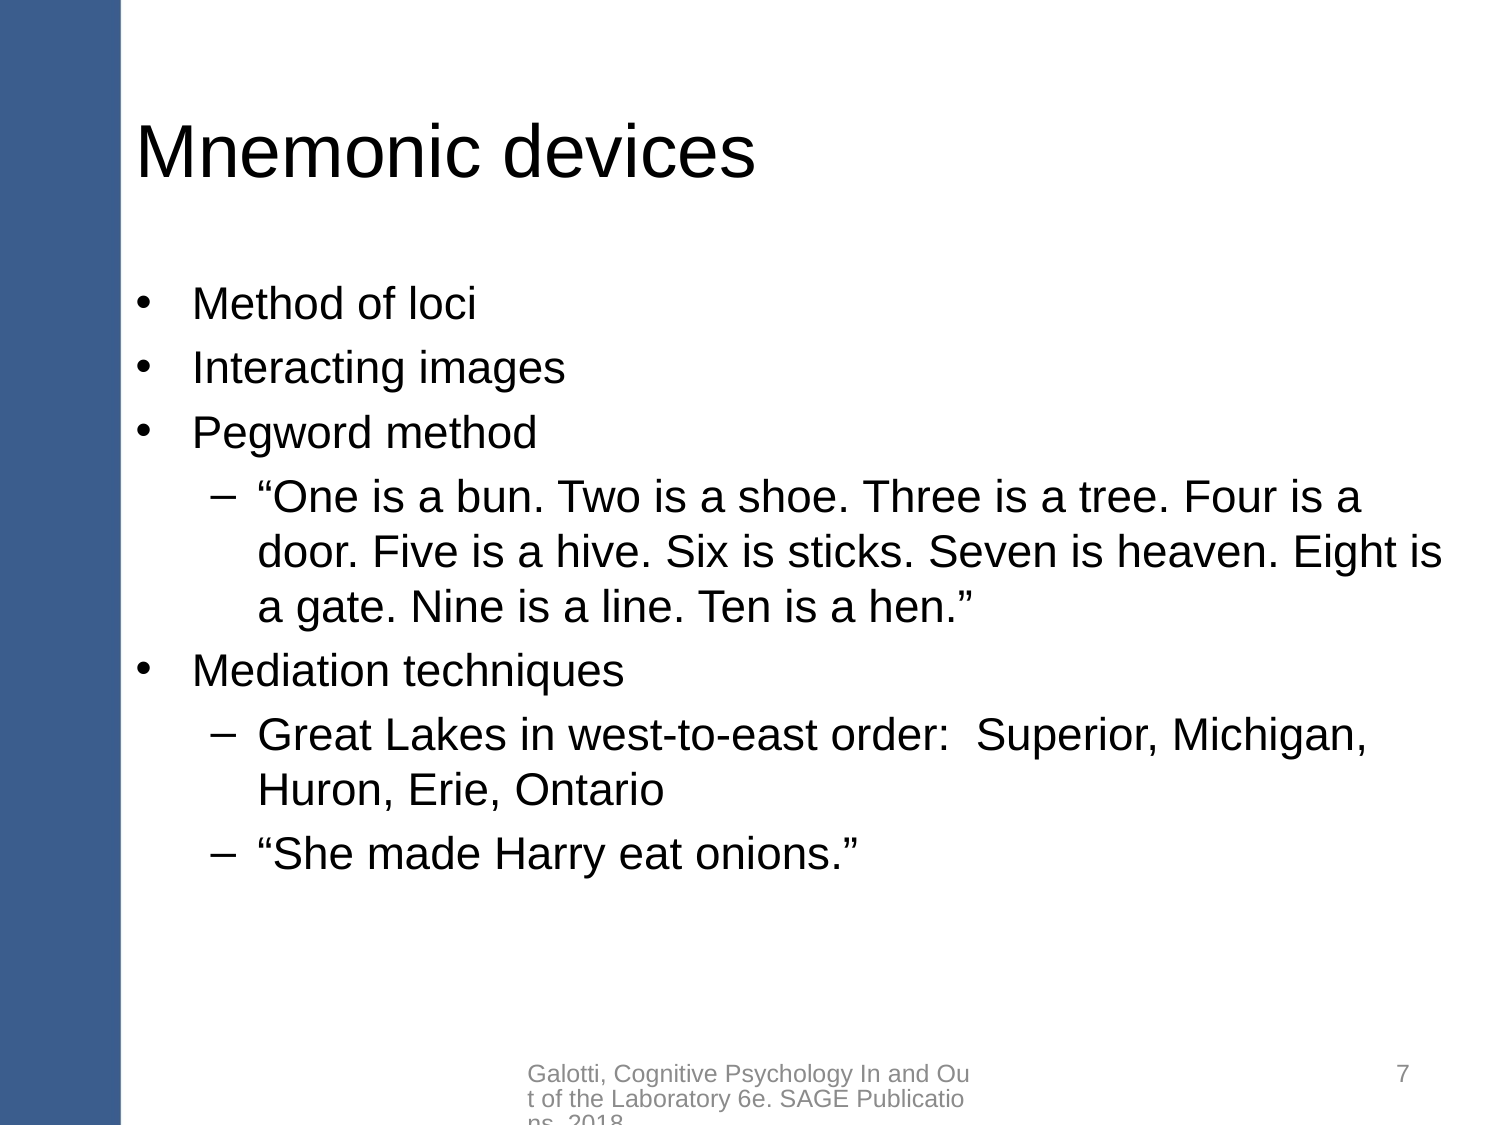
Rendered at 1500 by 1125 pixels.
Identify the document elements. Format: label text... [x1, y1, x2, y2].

title Mnemonic devices [120, 69, 1471, 225]
slide_number 7 [1074, 1042, 1425, 1103]
footer Galotti, Cognitive Psychology In and Out of the Laboratory 6e. SAGE Publications, 2018. [512, 1042, 988, 1103]
picture [0, 0, 1500, 1125]
list Method of loci Interacting images Pegword method “One is a bun. Two is a shoe. Three is a tree. Four is a door. Five is a hive. Six is sticks. Seven is heaven. Eight is a gate. Nine is a line. Ten is a hen.” Mediation techniques Great Lakes in west-to-east order: Superior, Michigan, Huron, Erie, Ontario “She made Harry eat onions.” [120, 266, 1471, 1009]
